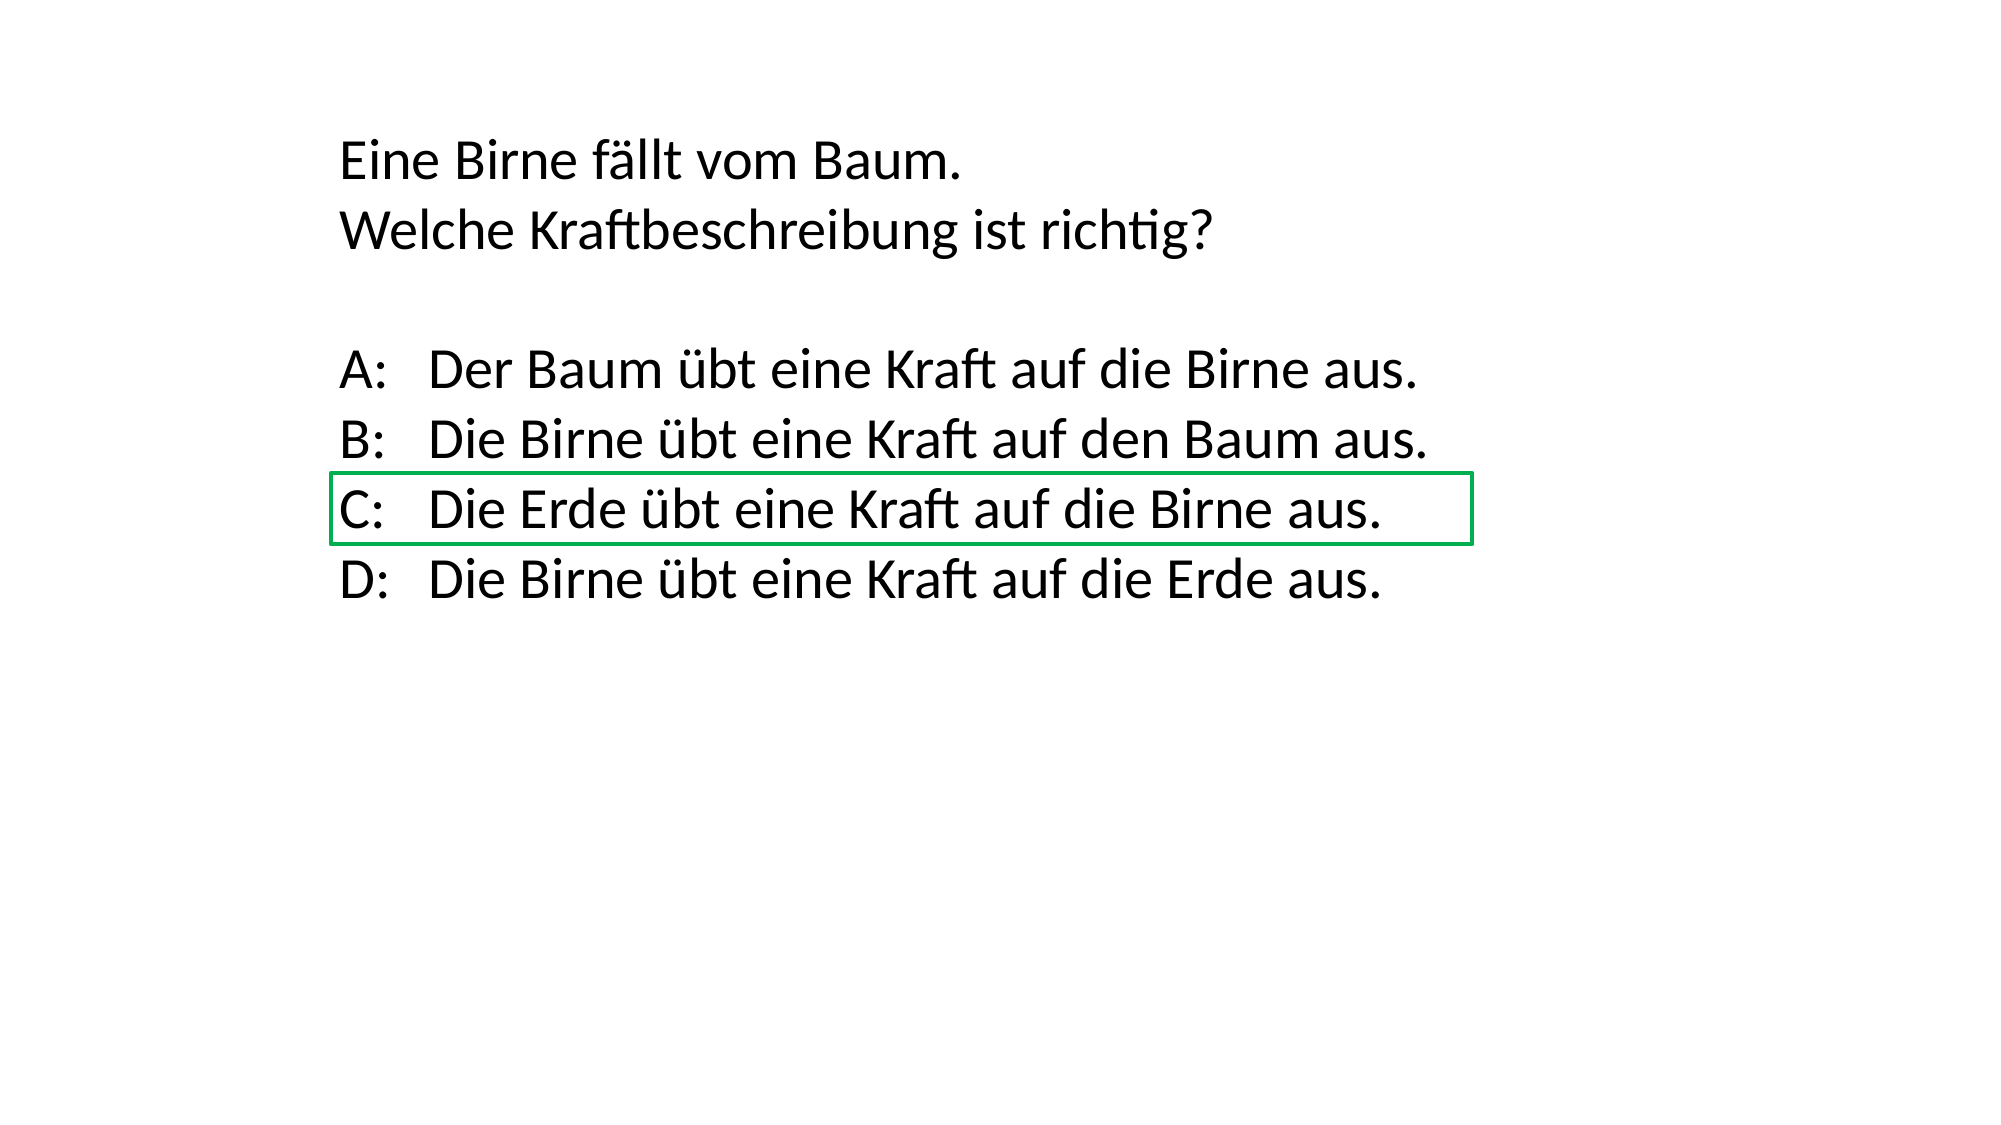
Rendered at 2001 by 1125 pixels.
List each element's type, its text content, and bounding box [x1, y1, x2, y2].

list Eine Birne fällt vom Baum. Welche Kraftbeschreibung ist richtig? A: Der Baum übt eine Kraft auf die Birne aus. B: Die Birne übt eine Kraft auf den Baum aus. C: Die Erde übt eine Kraft auf die Birne aus. D: Die Birne übt eine Kraft auf die Erde aus. [324, 113, 1675, 1005]
text_box [329, 471, 1474, 546]
